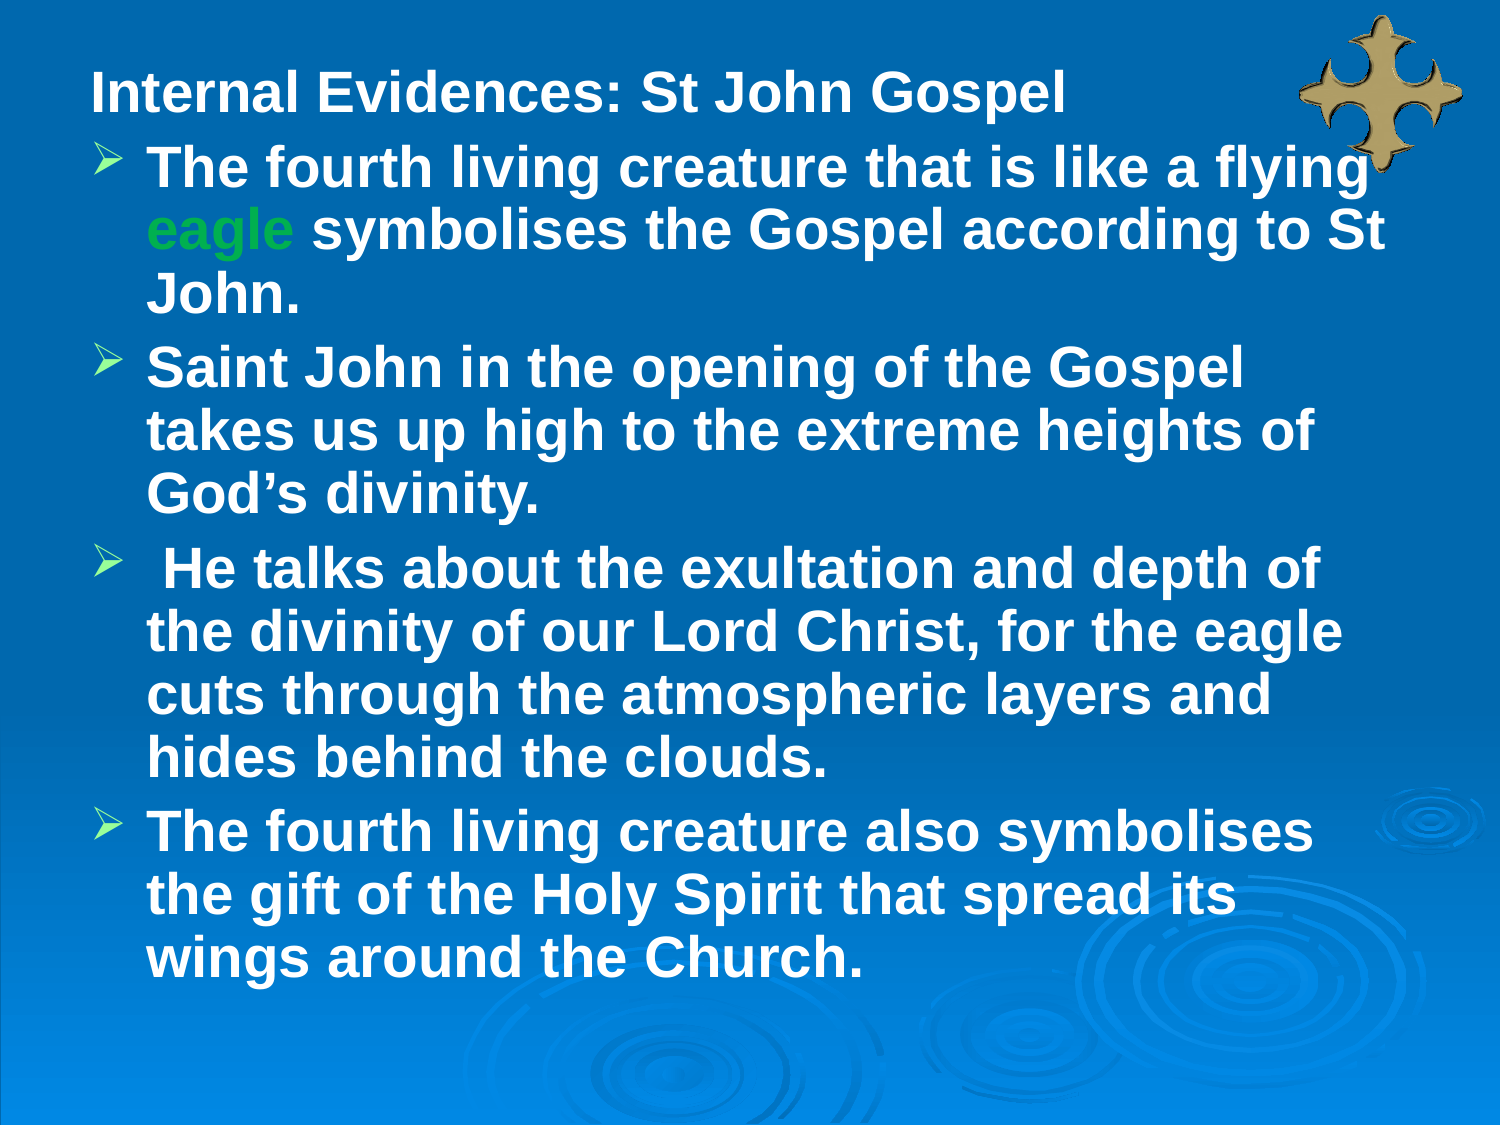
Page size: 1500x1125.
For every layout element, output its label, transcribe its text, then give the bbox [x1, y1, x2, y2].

picture [1293, 0, 1471, 188]
list Internal Evidences: St John Gospel The fourth living creature that is like a flying eagle symbolises the Gospel according to St John. Saint John in the opening of the Gospel takes us up high to the extreme heights of God’s divinity. He talks about the exultation and depth of the divinity of our Lord Christ, for the eagle cuts through the atmospheric layers and hides behind the clouds. The fourth living creature also symbolises the gift of the Holy Spirit that spread its wings around the Church. [74, 54, 1426, 1006]
